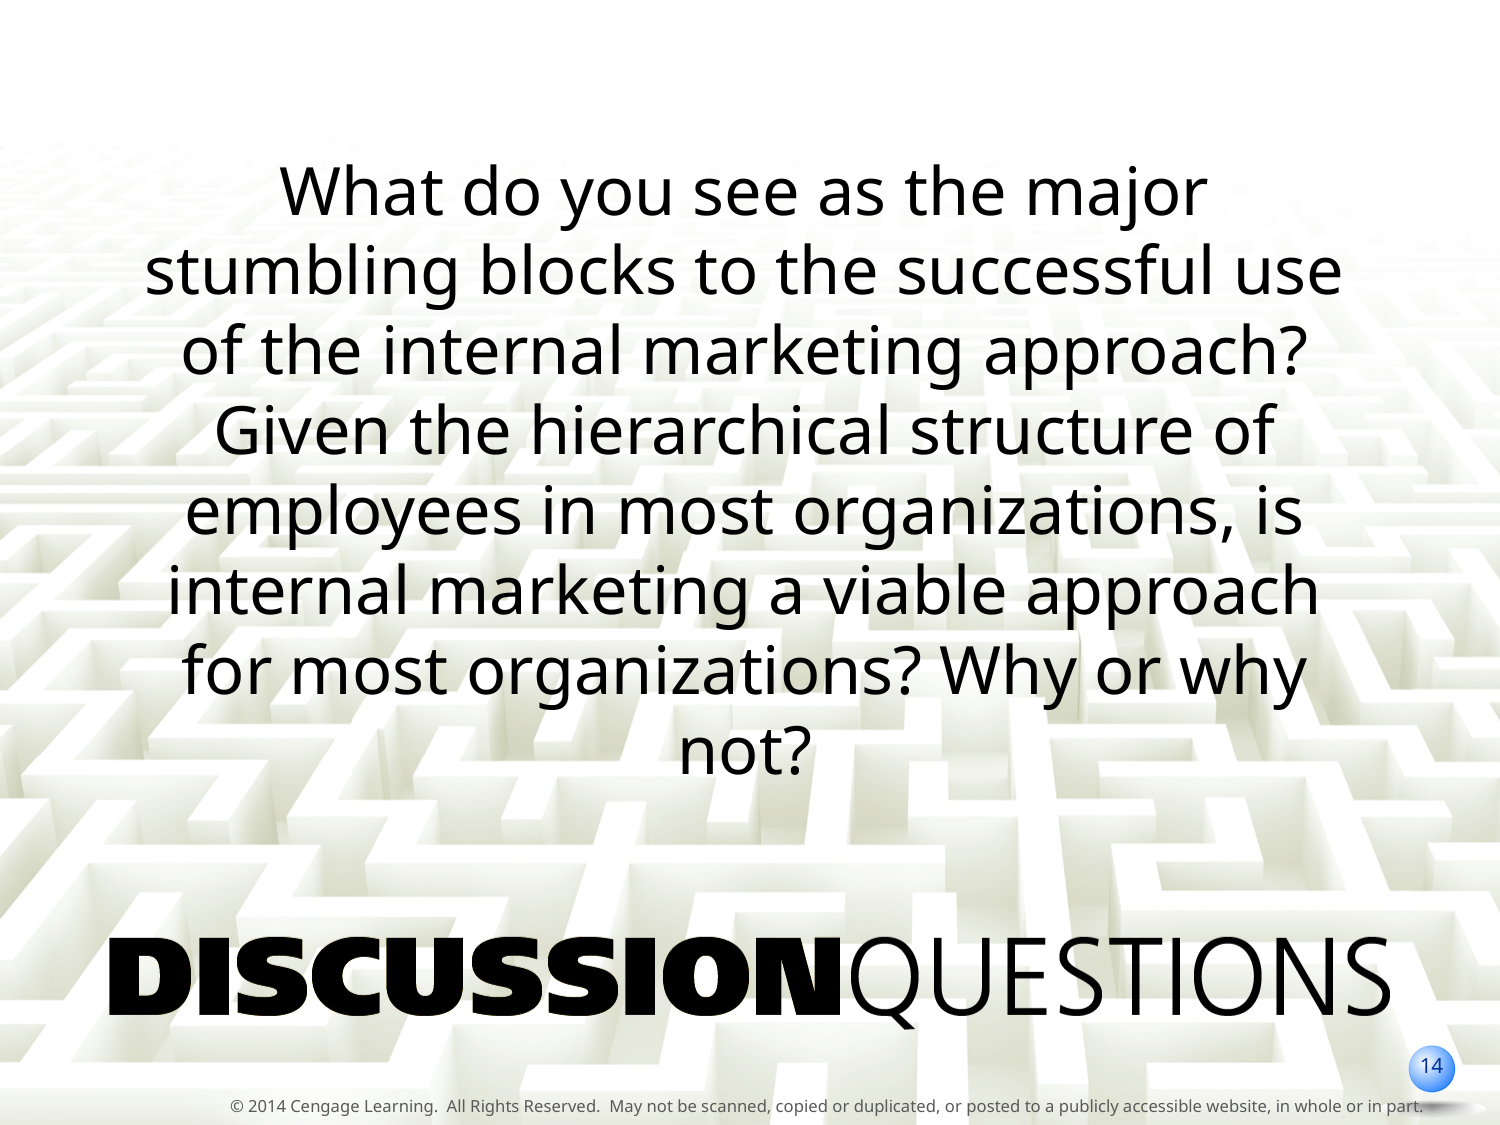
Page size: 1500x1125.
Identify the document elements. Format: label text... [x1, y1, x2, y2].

slide_number 14 [1386, 1037, 1478, 1097]
list What do you see as the major stumbling blocks to the successful use of the internal marketing approach? Given the hierarchical structure of employees in most organizations, is internal marketing a viable approach for most organizations? Why or why not? [104, 90, 1387, 846]
picture [0, 0, 1500, 1125]
